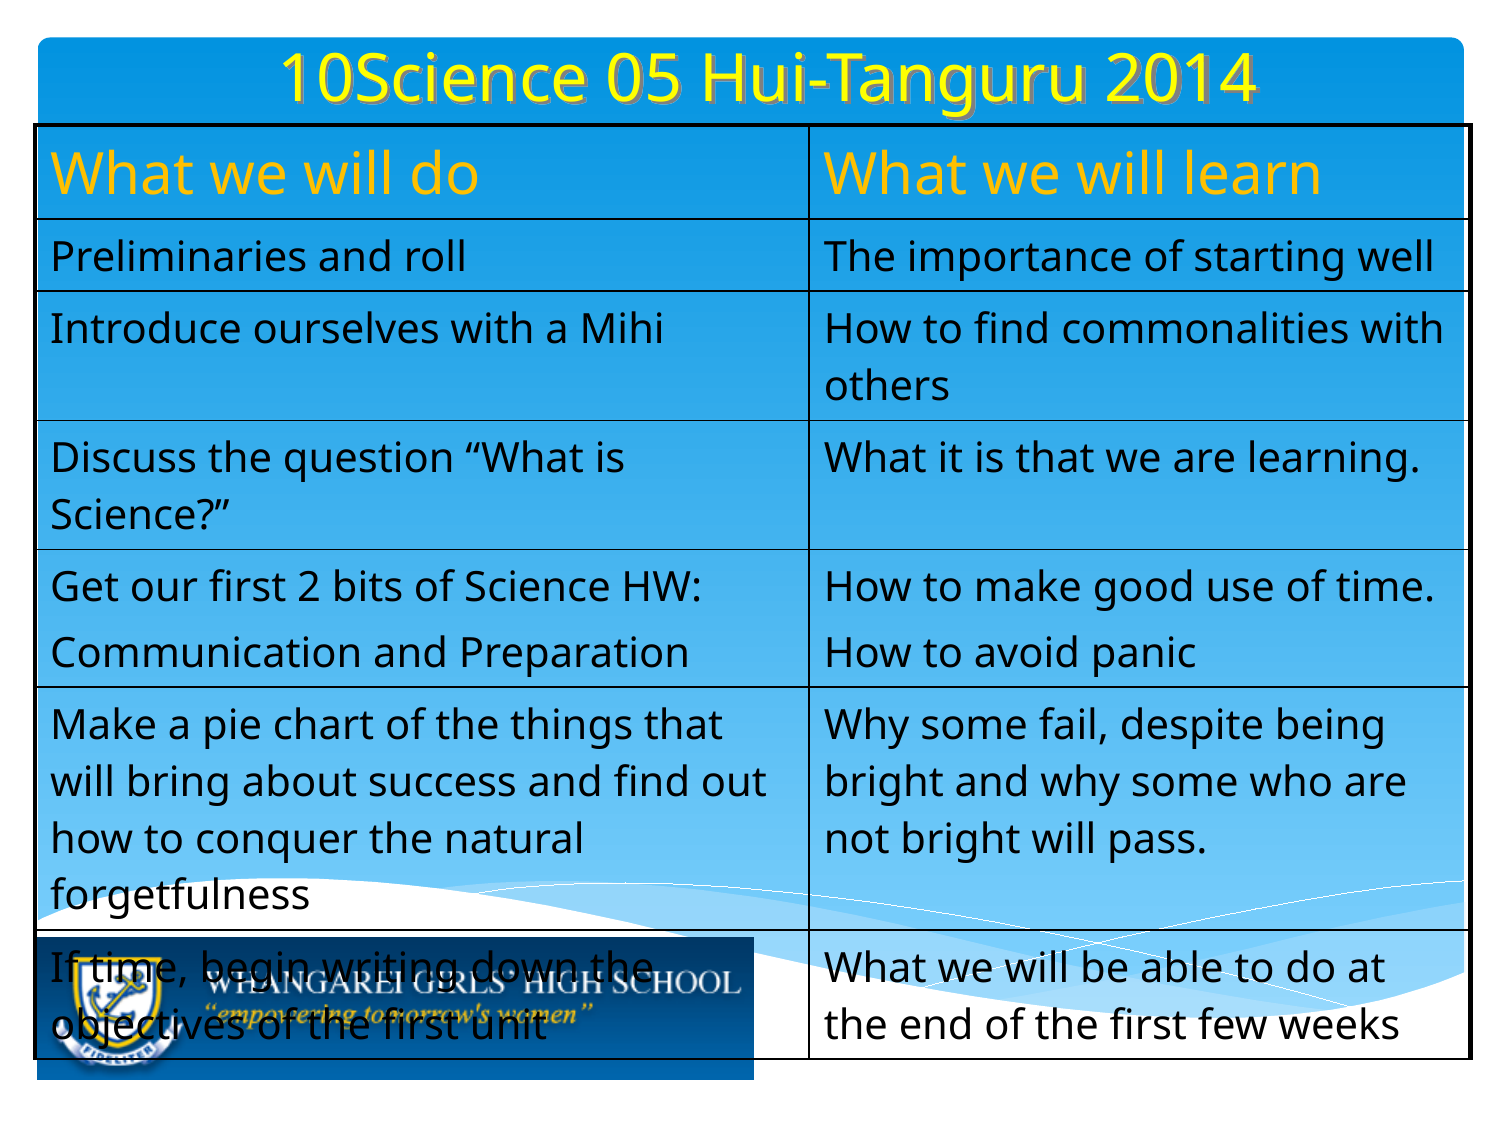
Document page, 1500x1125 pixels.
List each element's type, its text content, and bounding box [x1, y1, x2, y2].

table_cell Why some fail, despite being bright and why some who are not bright will pass. [810, 688, 1468, 929]
table_cell How to make good use of time. How to avoid panic [810, 550, 1468, 686]
table_header What we will do [37, 127, 808, 218]
table_header What we will learn [810, 127, 1468, 218]
table_cell Preliminaries and roll [37, 220, 808, 290]
table_cell The importance of starting well [810, 220, 1468, 290]
table_cell Make a pie chart of the things that will bring about success and find out how to conquer the natural forgetfulness [37, 688, 808, 929]
table_cell Get our first 2 bits of Science HW: Communication and Preparation [37, 550, 808, 686]
table_cell Discuss the question “What is Science?” [37, 421, 808, 549]
table_cell If time, begin writing down the objectives of the first unit [37, 931, 808, 1058]
table_cell How to find commonalities with others [810, 292, 1468, 420]
picture [37, 937, 754, 1080]
table_cell Introduce ourselves with a Mihi [37, 292, 808, 420]
table_cell What it is that we are learning. [810, 421, 1468, 549]
text_box 10Science 05 Hui-Tanguru 2014 [162, 24, 1375, 123]
table_cell What we will be able to do at the end of the first few weeks [810, 931, 1468, 1058]
